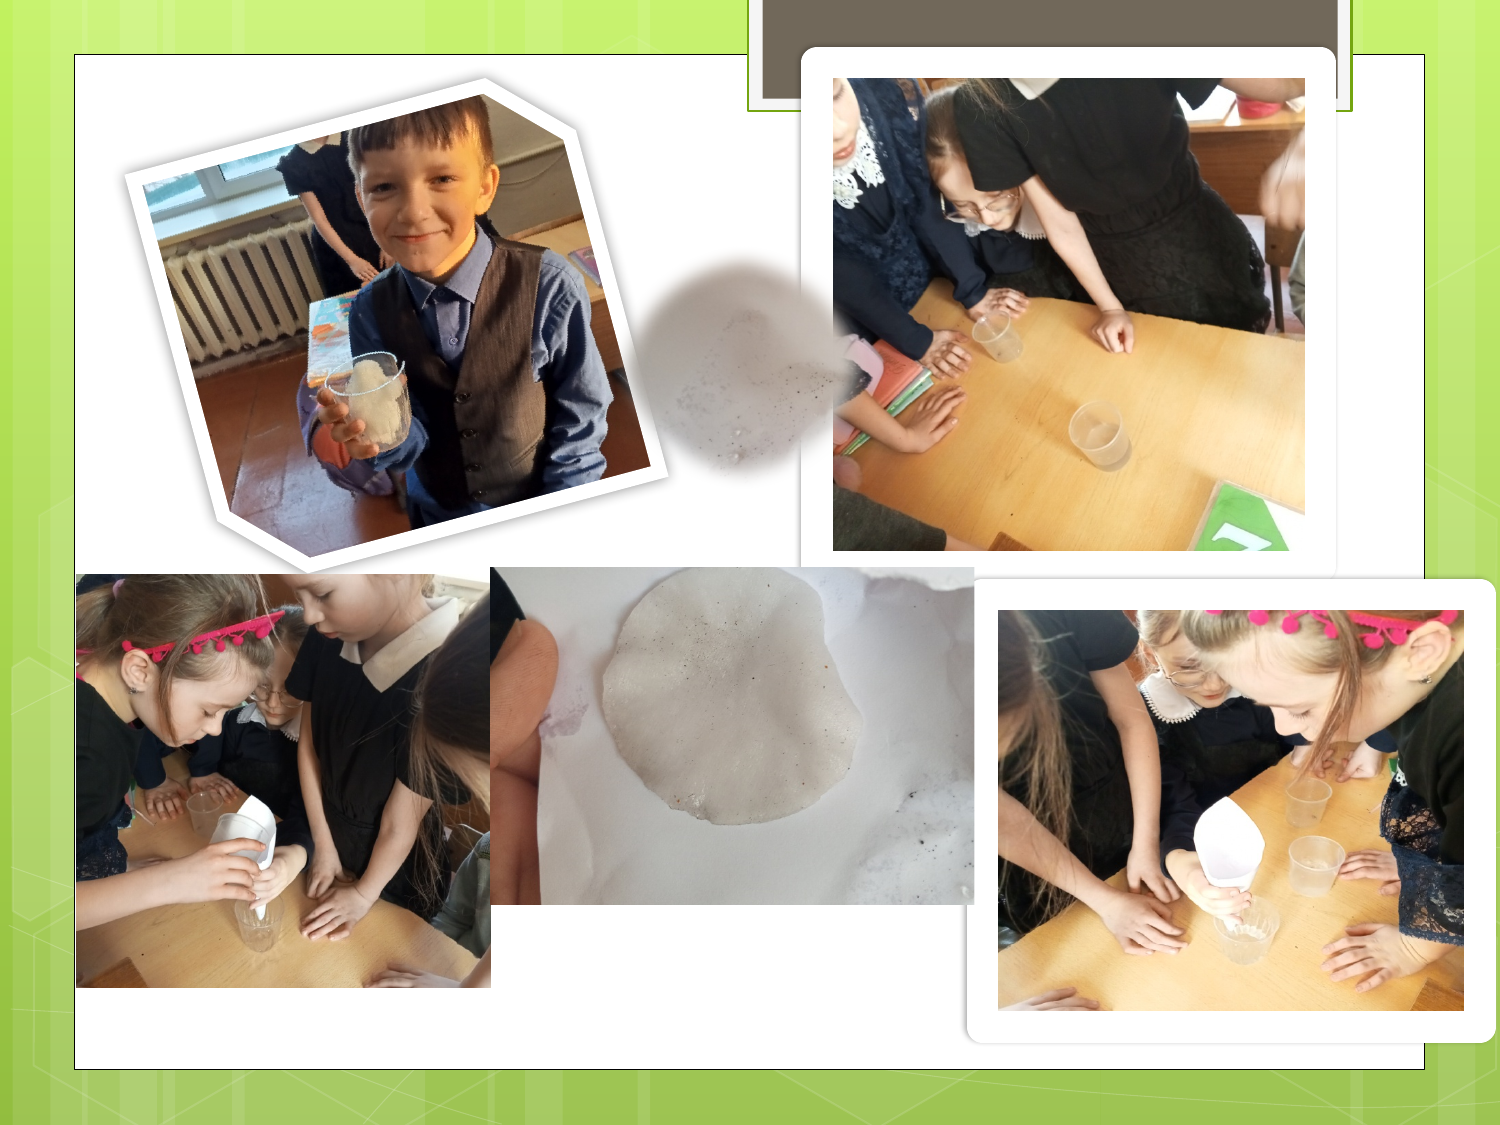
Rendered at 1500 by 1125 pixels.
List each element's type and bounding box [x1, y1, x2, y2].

picture [143, 77, 1306, 557]
list [997, 609, 1465, 1012]
picture [76, 567, 975, 988]
